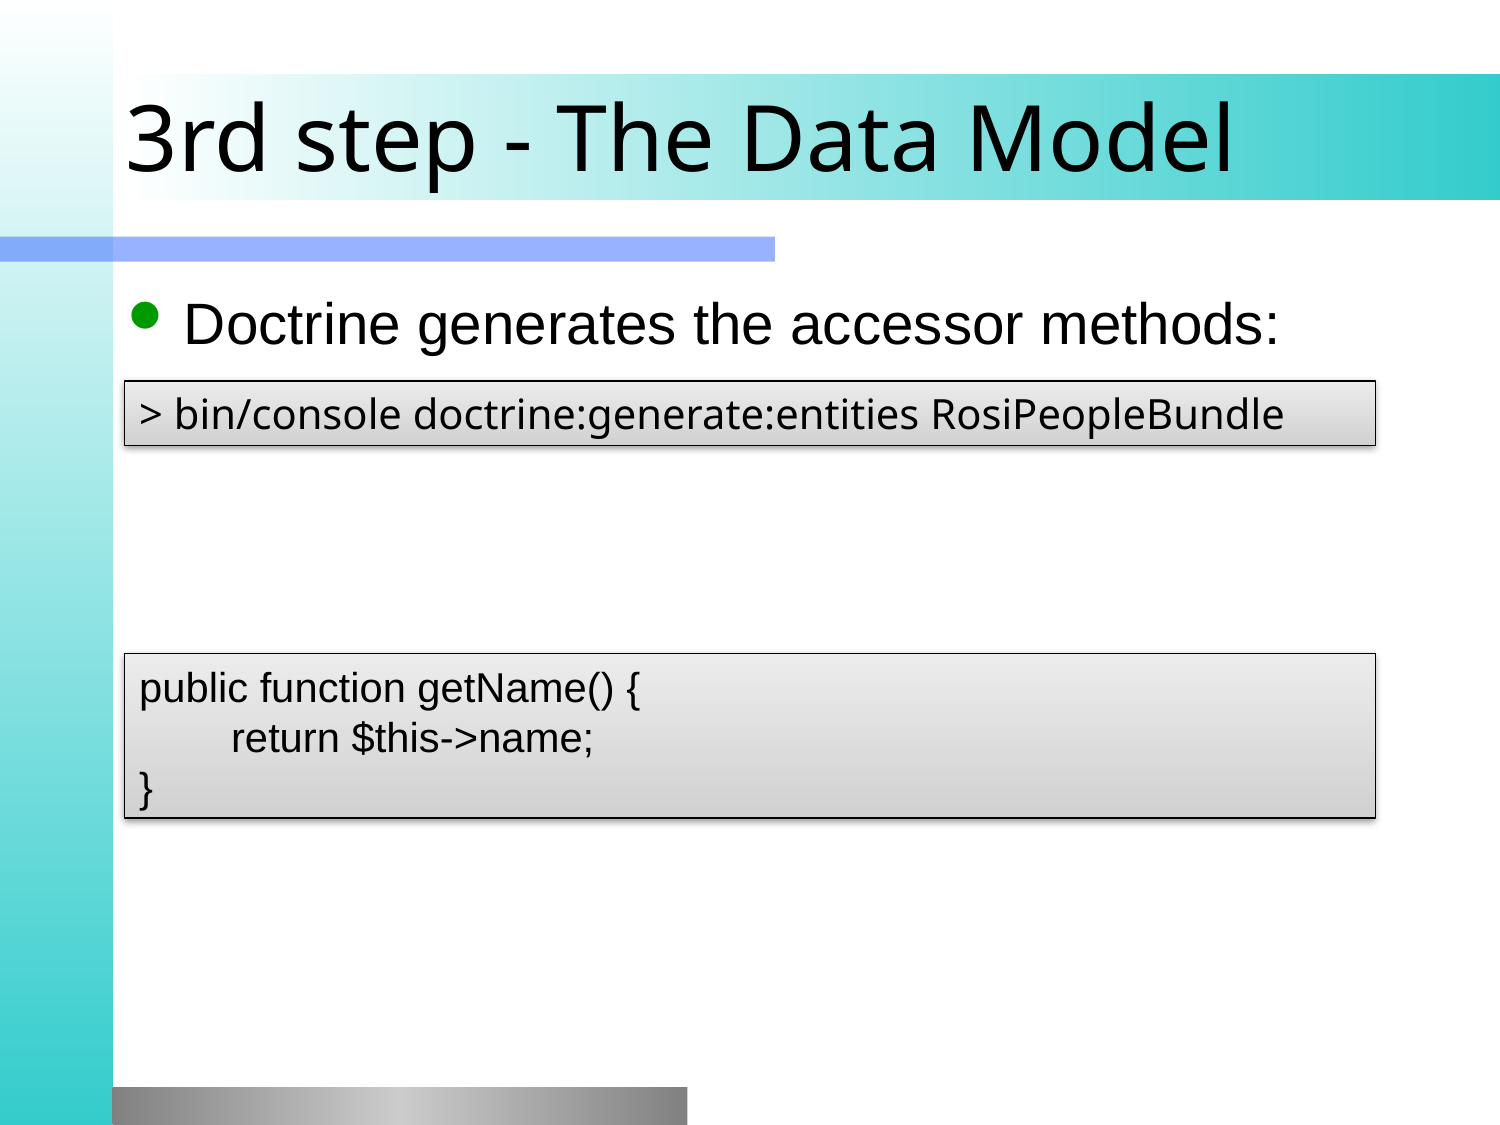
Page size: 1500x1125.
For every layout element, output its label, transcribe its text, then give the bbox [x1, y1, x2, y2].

title 3rd step - The Data Model [110, 40, 1386, 229]
text_box > bin/console doctrine:generate:entities RosiPeopleBundle [124, 380, 1376, 446]
list Doctrine generates the accessor methods: [112, 278, 1473, 1073]
text_box public function getName() { return $this->name; } [124, 653, 1376, 819]
